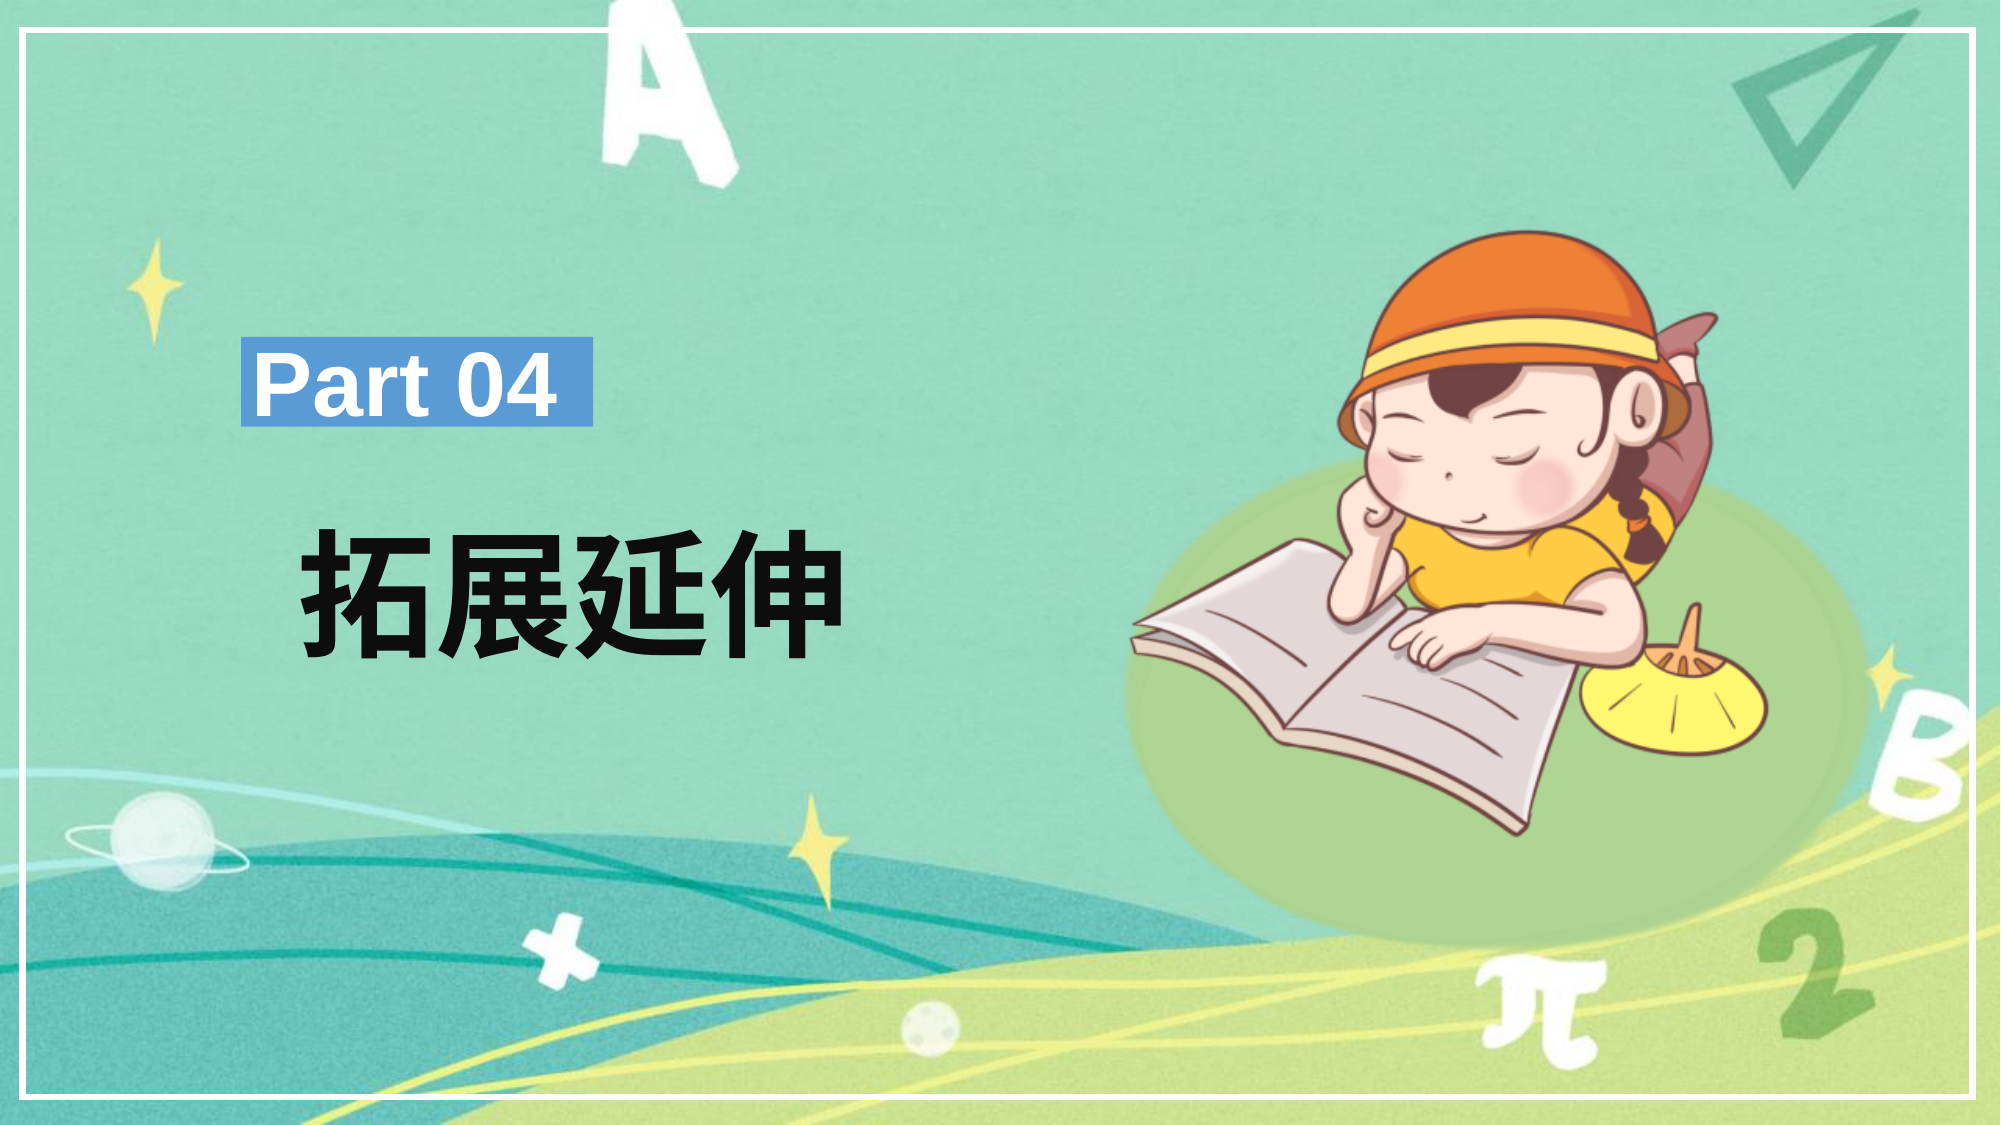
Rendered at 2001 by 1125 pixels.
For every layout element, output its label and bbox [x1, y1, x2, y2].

text_box [236, 317, 612, 444]
picture [0, 0, 2000, 1125]
